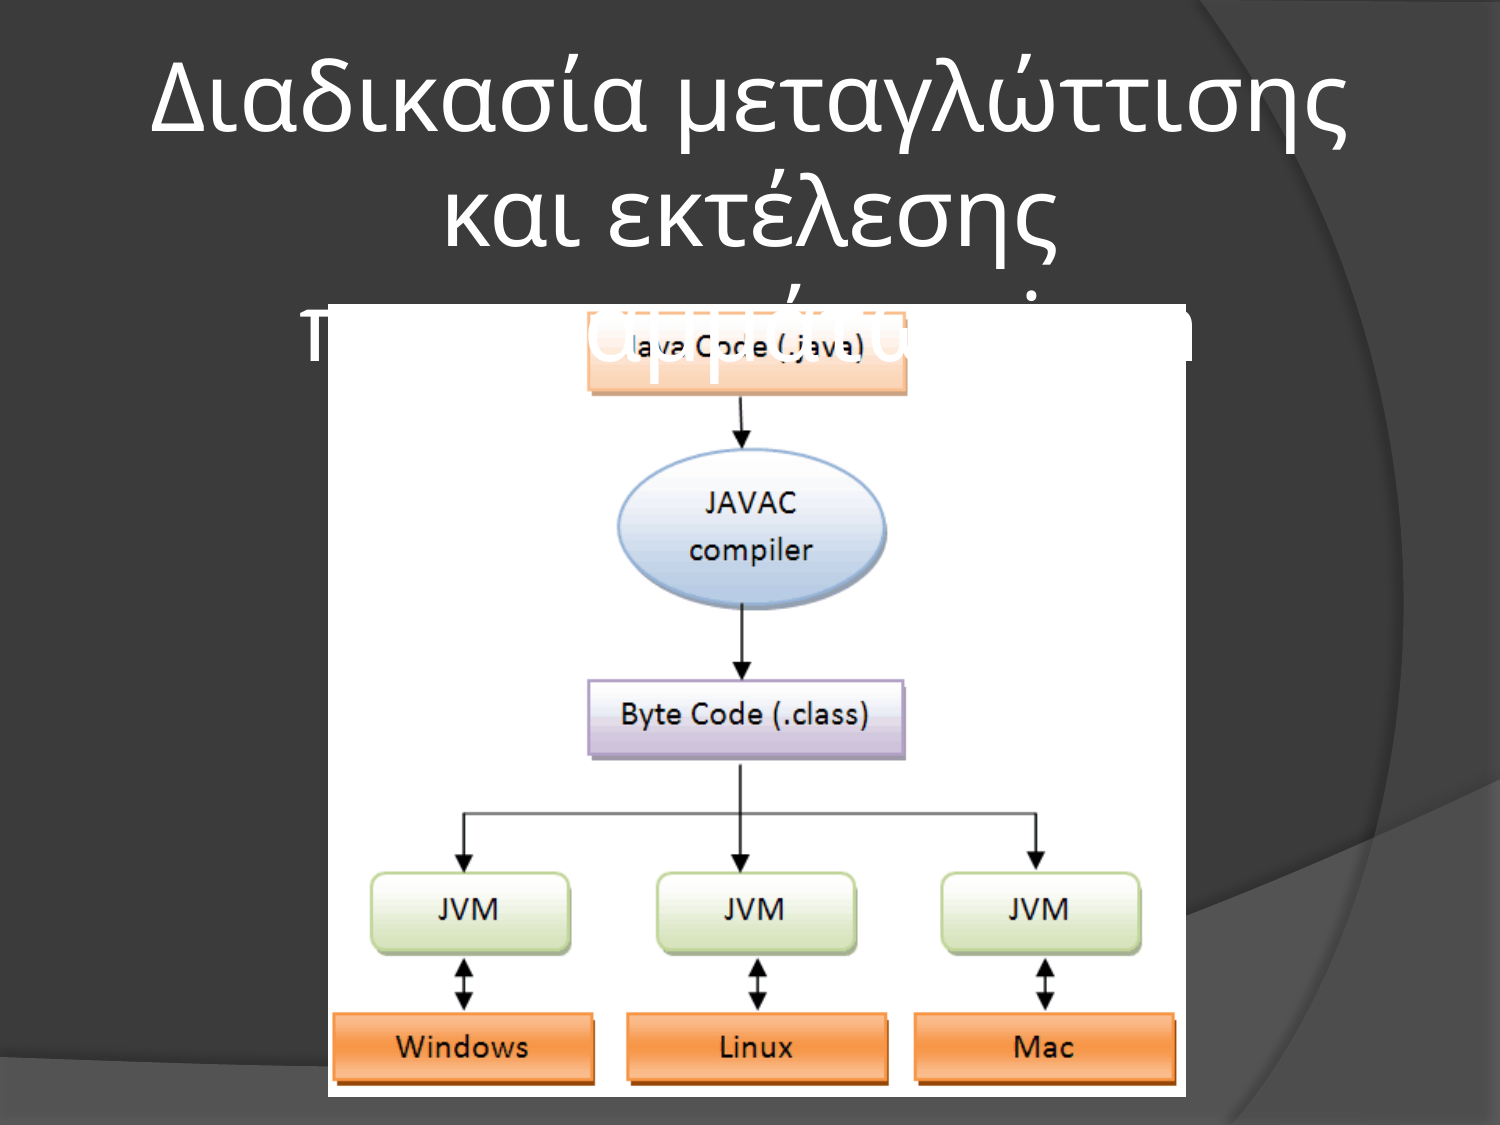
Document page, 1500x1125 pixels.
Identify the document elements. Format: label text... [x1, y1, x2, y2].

picture [327, 304, 1187, 1097]
text_box Διαδικασία μεταγλώττισης και εκτέλεσης προγραμμάτων java [93, 28, 1407, 216]
